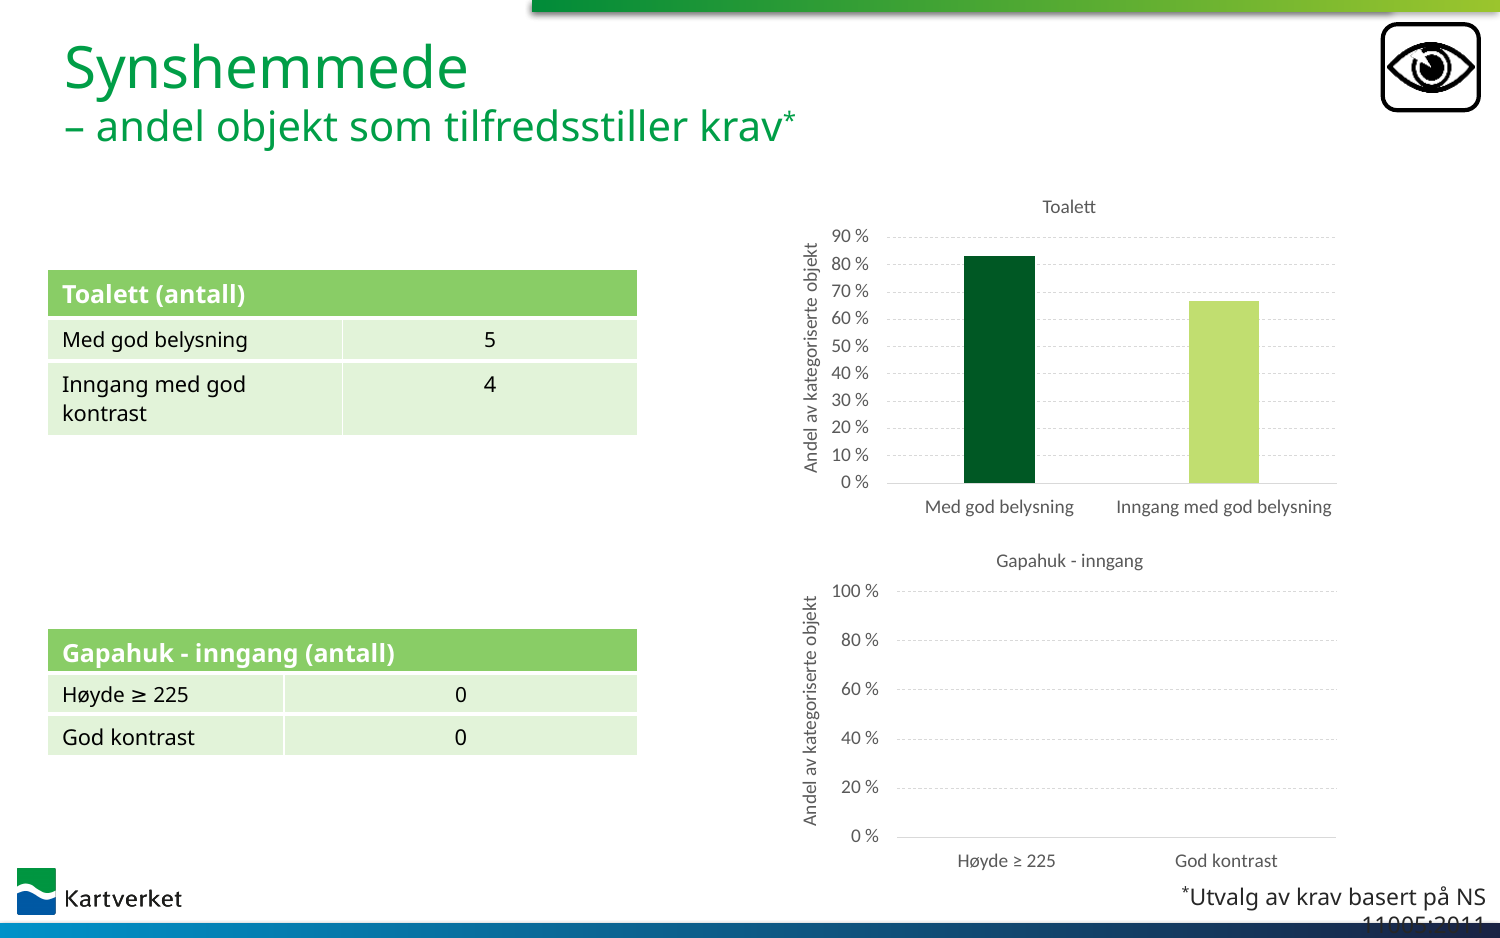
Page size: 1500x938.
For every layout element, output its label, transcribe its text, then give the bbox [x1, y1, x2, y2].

table_cell God kontrast [48, 716, 283, 755]
table_cell Høyde ≥ 225 [48, 675, 283, 712]
picture [791, 187, 1348, 526]
table_cell 4 [343, 363, 637, 435]
table_header Gapahuk - inngang (antall) [48, 629, 637, 671]
text_box *Utvalg av krav basert på NS 11005:2011 [1068, 873, 1500, 938]
table_header Toalett (antall) [48, 270, 637, 316]
table_cell 0 [285, 716, 637, 755]
table_cell 0 [285, 675, 637, 712]
table_cell 5 [343, 320, 637, 359]
table_cell Inngang med god kontrast [48, 363, 342, 435]
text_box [1382, 24, 1480, 111]
table_cell Med god belysning [48, 320, 342, 359]
picture [791, 541, 1348, 880]
text_box Synshemmede – andel objekt som tilfredsstiller krav* [49, 24, 1431, 158]
